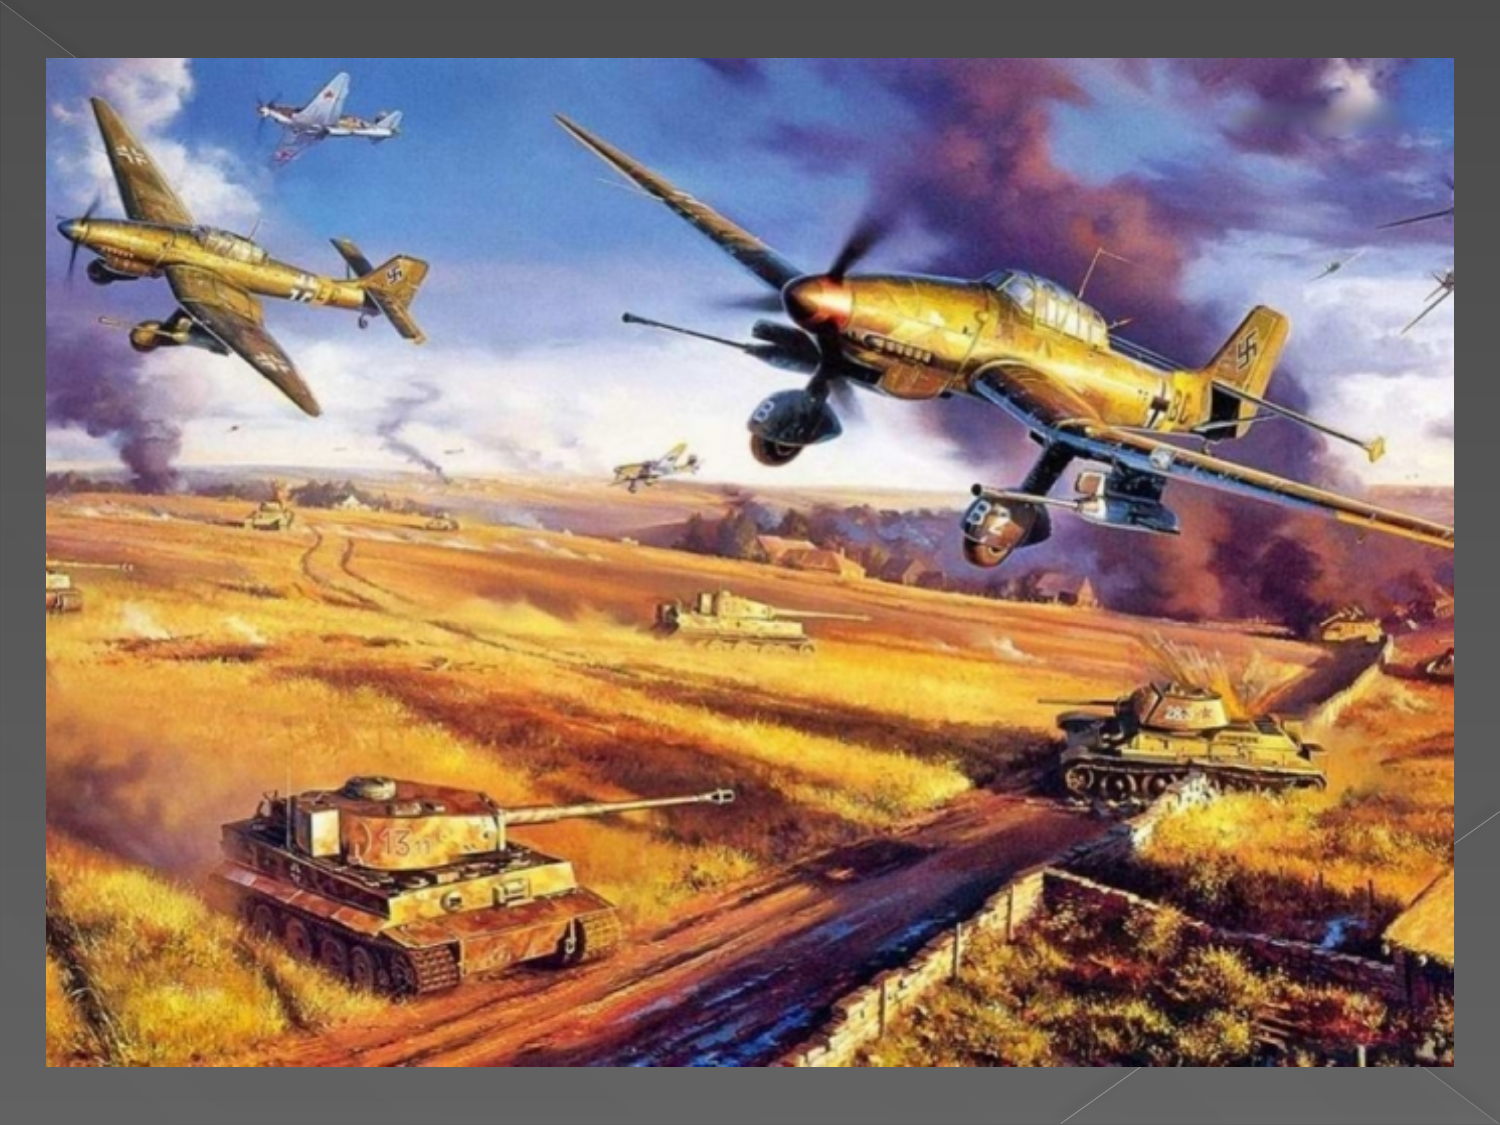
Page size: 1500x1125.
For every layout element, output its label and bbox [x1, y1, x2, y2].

picture [46, 58, 1454, 1067]
